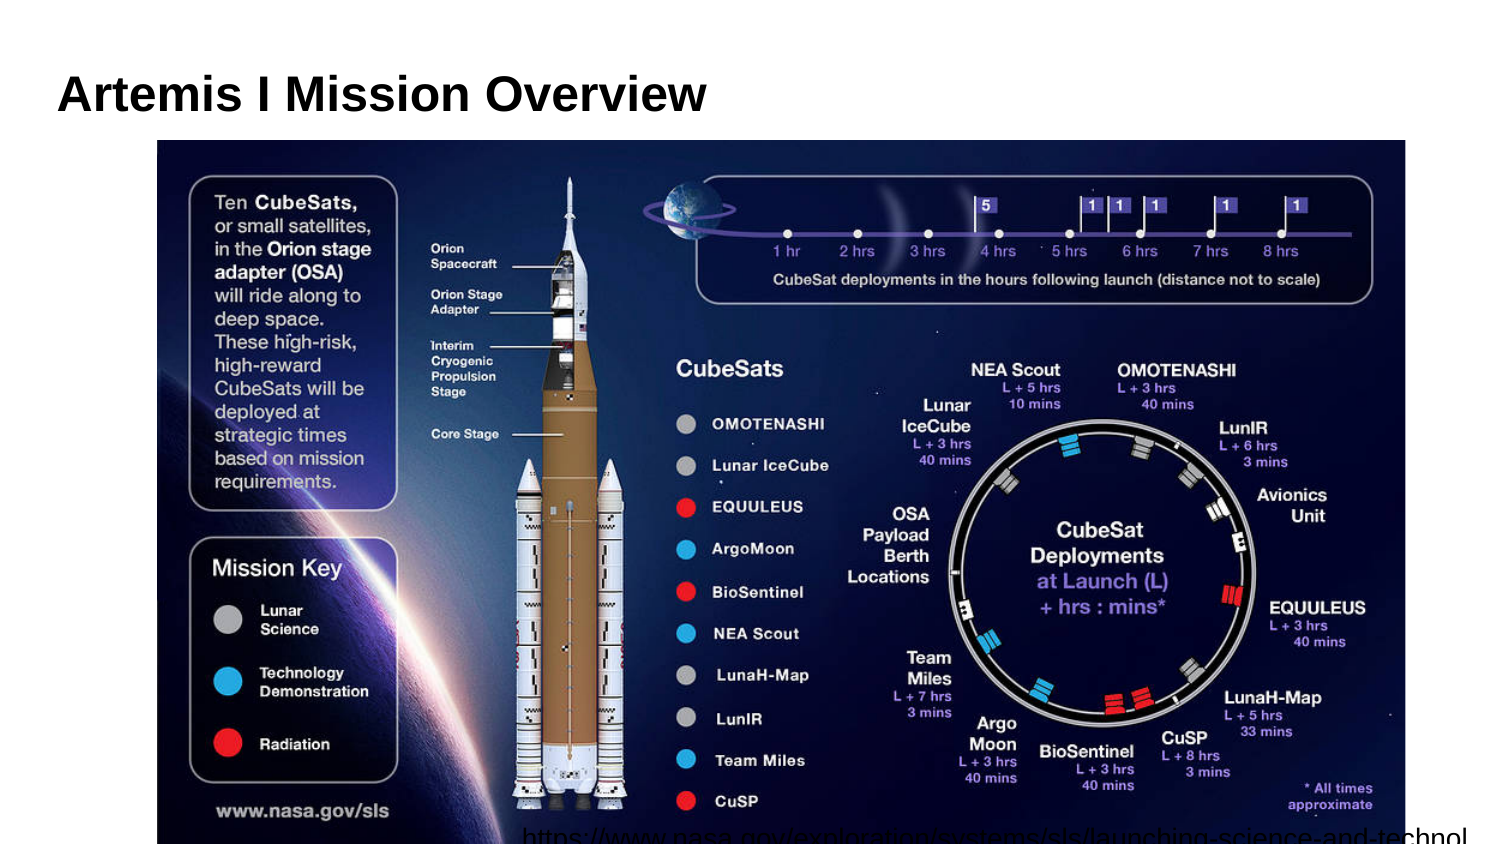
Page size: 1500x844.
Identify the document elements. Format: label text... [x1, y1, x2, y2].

text_box https://www.nasa.gov/exploration/systems/sls/launching-science-and-technology-on-nasa-s-artemis-i-mission.html [1410, 813, 1488, 844]
picture [156, 140, 1406, 844]
title Artemis I Mission Overview [41, 53, 1439, 125]
